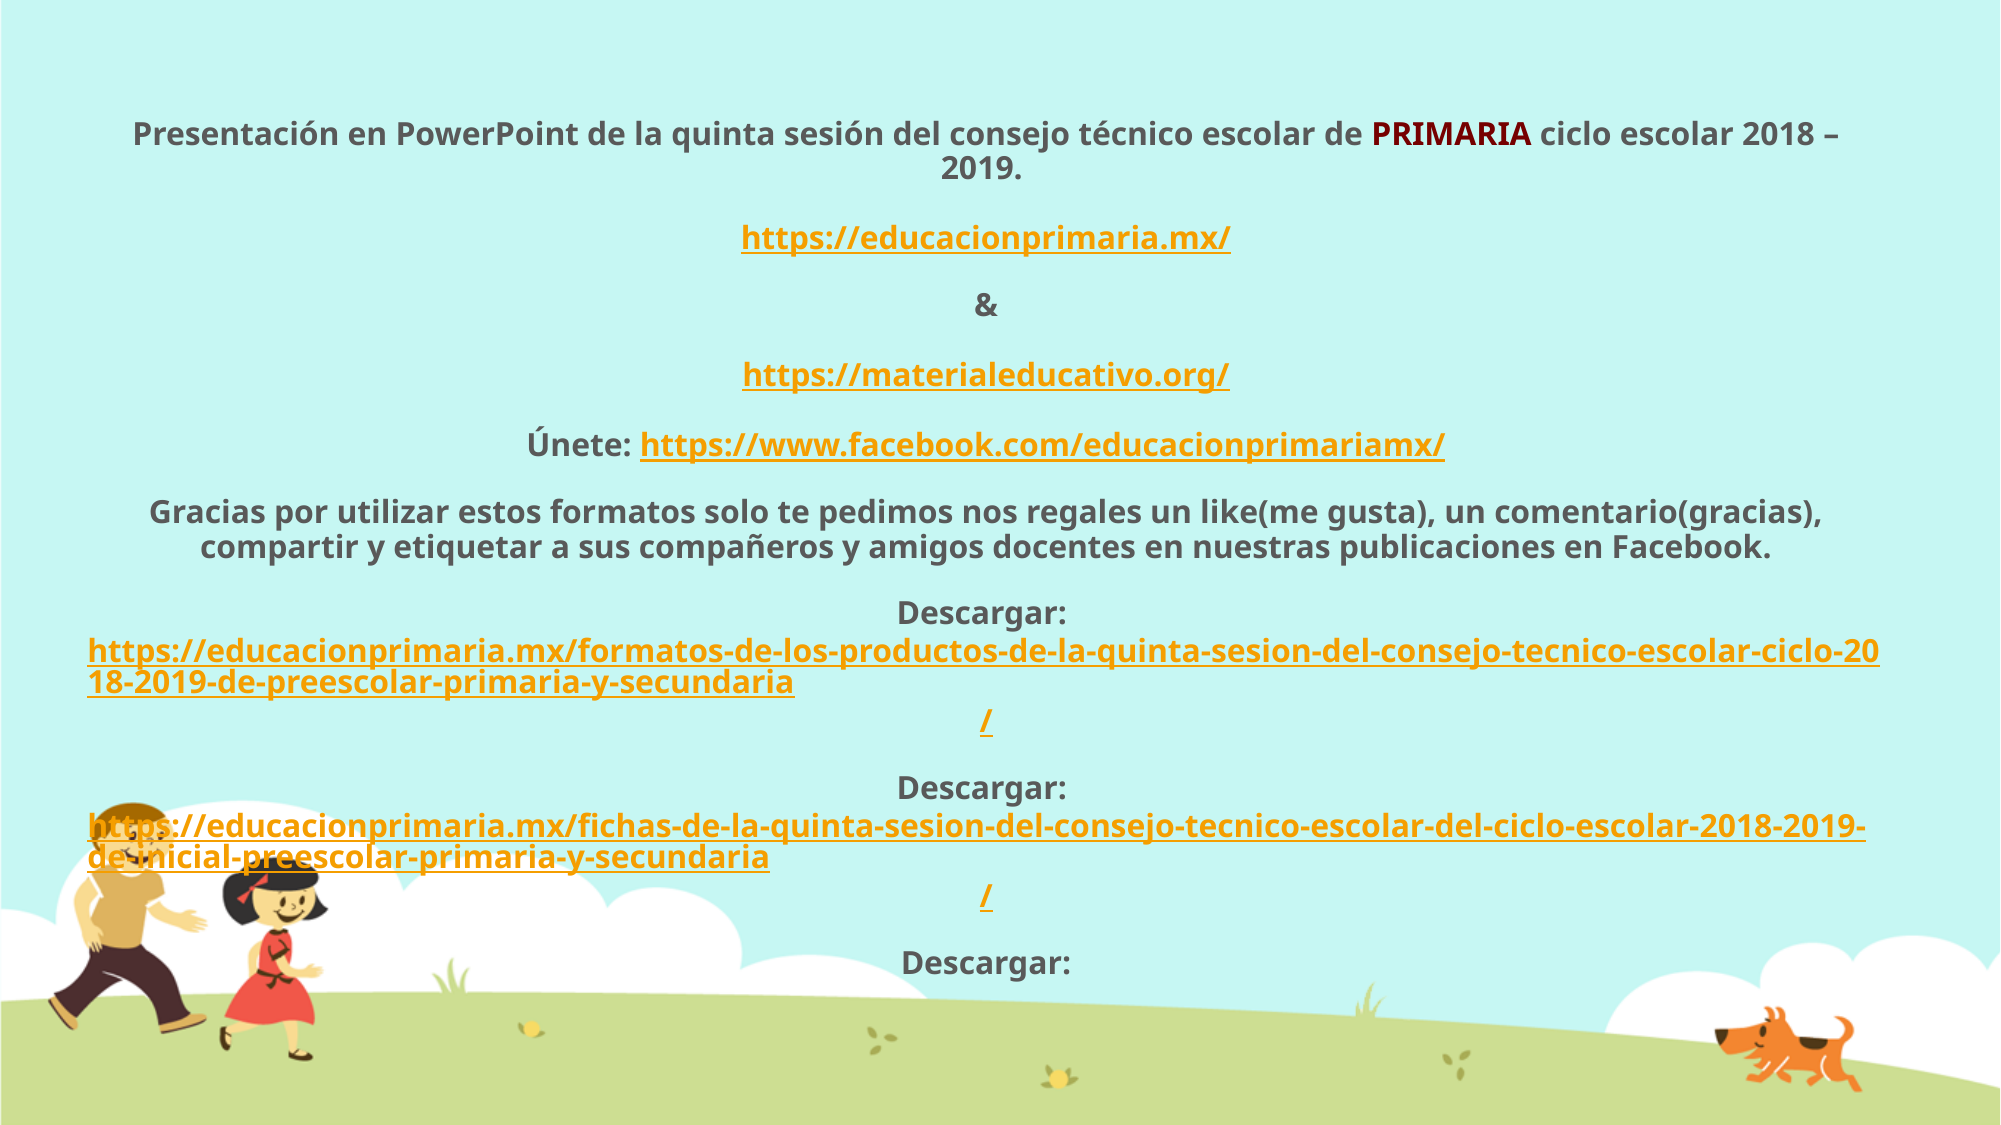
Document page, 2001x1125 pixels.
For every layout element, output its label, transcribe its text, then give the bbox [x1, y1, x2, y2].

list Presentación en PowerPoint de la quinta sesión del consejo técnico escolar de PRIMARIA ciclo escolar 2018 – 2019. https://educacionprimaria.mx/ & https://materialeducativo.org/ Únete: https://www.facebook.com/educacionprimariamx/ Gracias por utilizar estos formatos solo te pedimos nos regales un like(me gusta), un comentario(gracias), compartir y etiquetar a sus compañeros y amigos docentes en nuestras publicaciones en Facebook. Descargar: https://educacionprimaria.mx/formatos-de-los-productos-de-la-quinta-sesion-del-consejo-tecnico-escolar-ciclo-2018-2019-de-preescolar-primaria-y-secundaria/ Descargar: https://educacionprimaria.mx/fichas-de-la-quinta-sesion-del-consejo-tecnico-escolar-del-ciclo-escolar-2018-2019-de-inicial-preescolar-primaria-y-secundaria/ Descargar: [72, 110, 1900, 938]
picture [0, 0, 2001, 1125]
